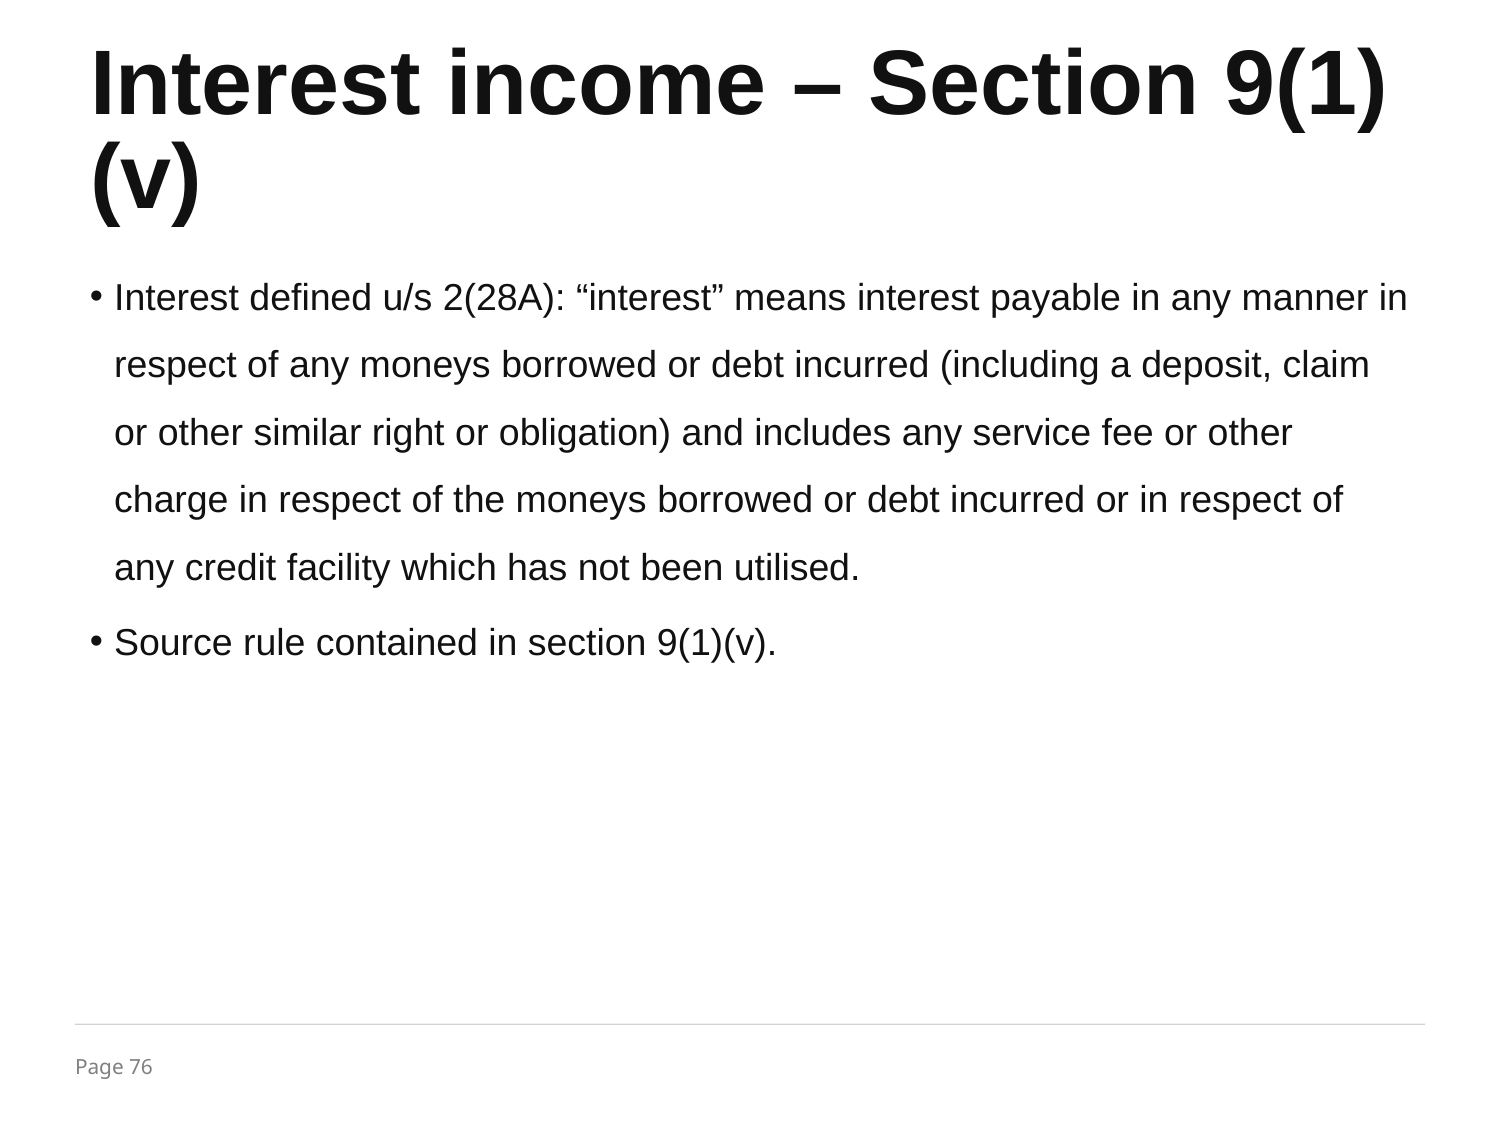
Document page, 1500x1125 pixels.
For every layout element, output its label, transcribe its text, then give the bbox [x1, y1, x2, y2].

list Interest defined u/s 2(28A): “interest” means interest payable in any manner in respect of any moneys borrowed or debt incurred (including a deposit, claim or other similar right or obligation) and includes any service fee or other charge in respect of the moneys borrowed or debt incurred or in respect of any credit facility which has not been utilised. Source rule contained in section 9(1)(v). [74, 242, 1425, 1059]
title Interest income – Section 9(1)(v) [75, 32, 1426, 175]
